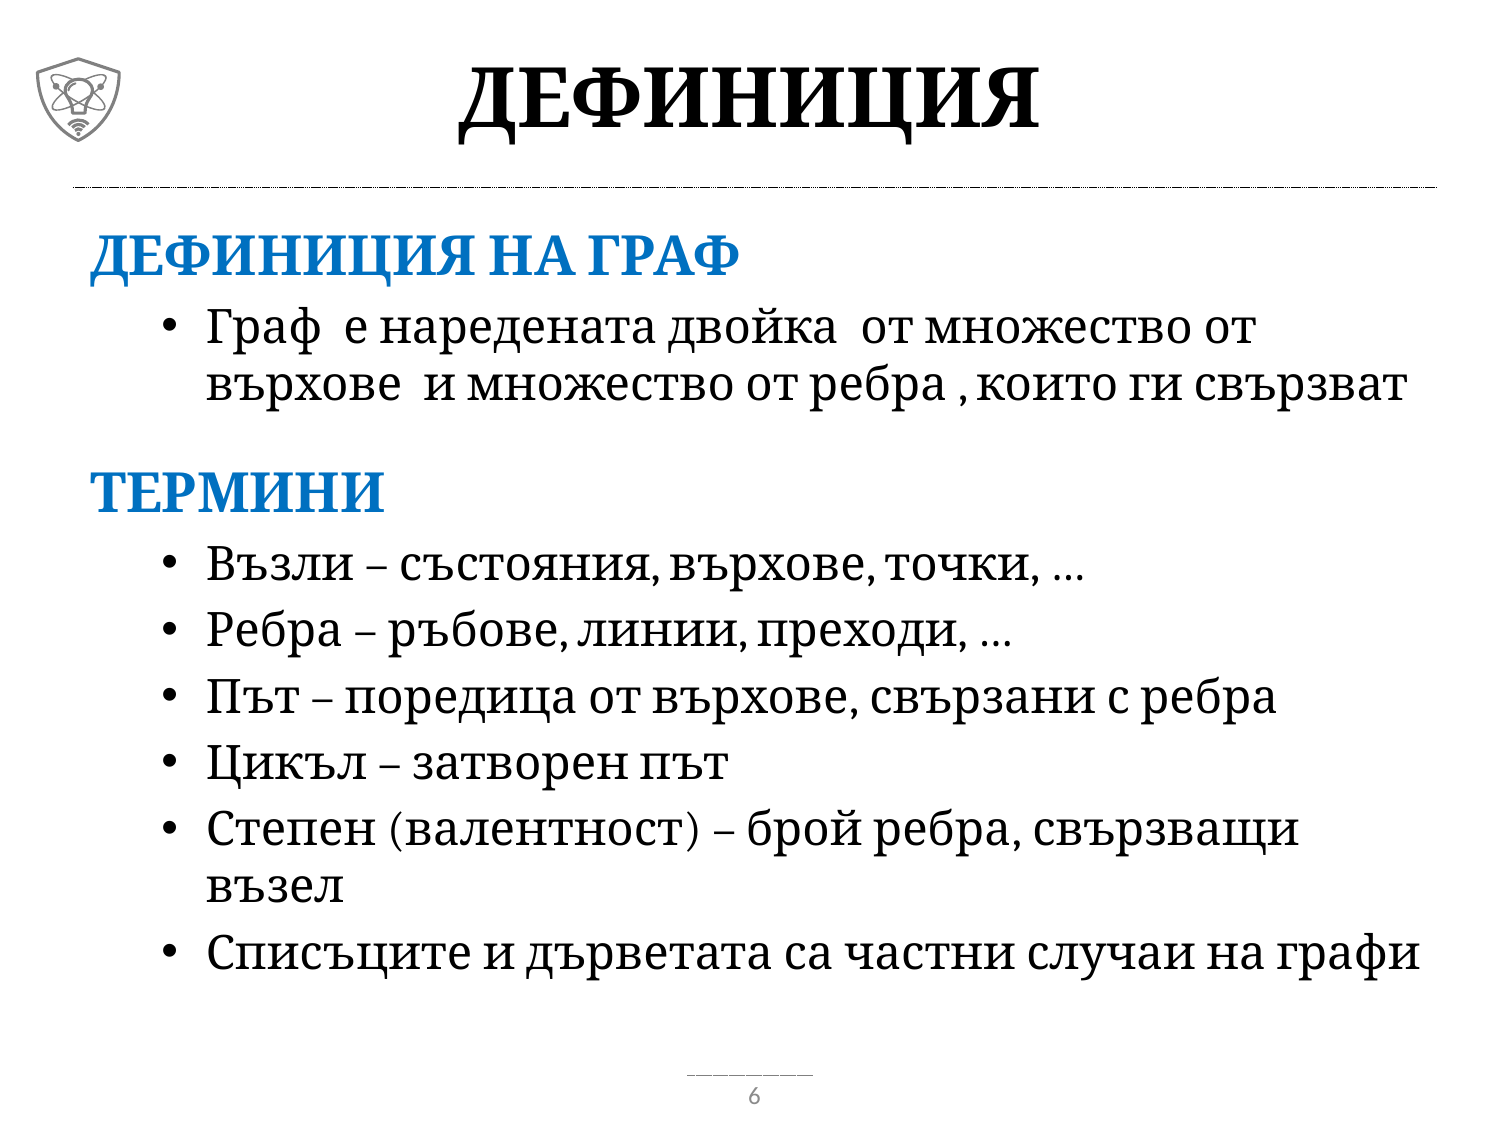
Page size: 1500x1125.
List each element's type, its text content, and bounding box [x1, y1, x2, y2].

title Дефиниция [0, 0, 1500, 188]
slide_number 6 [579, 1065, 930, 1125]
